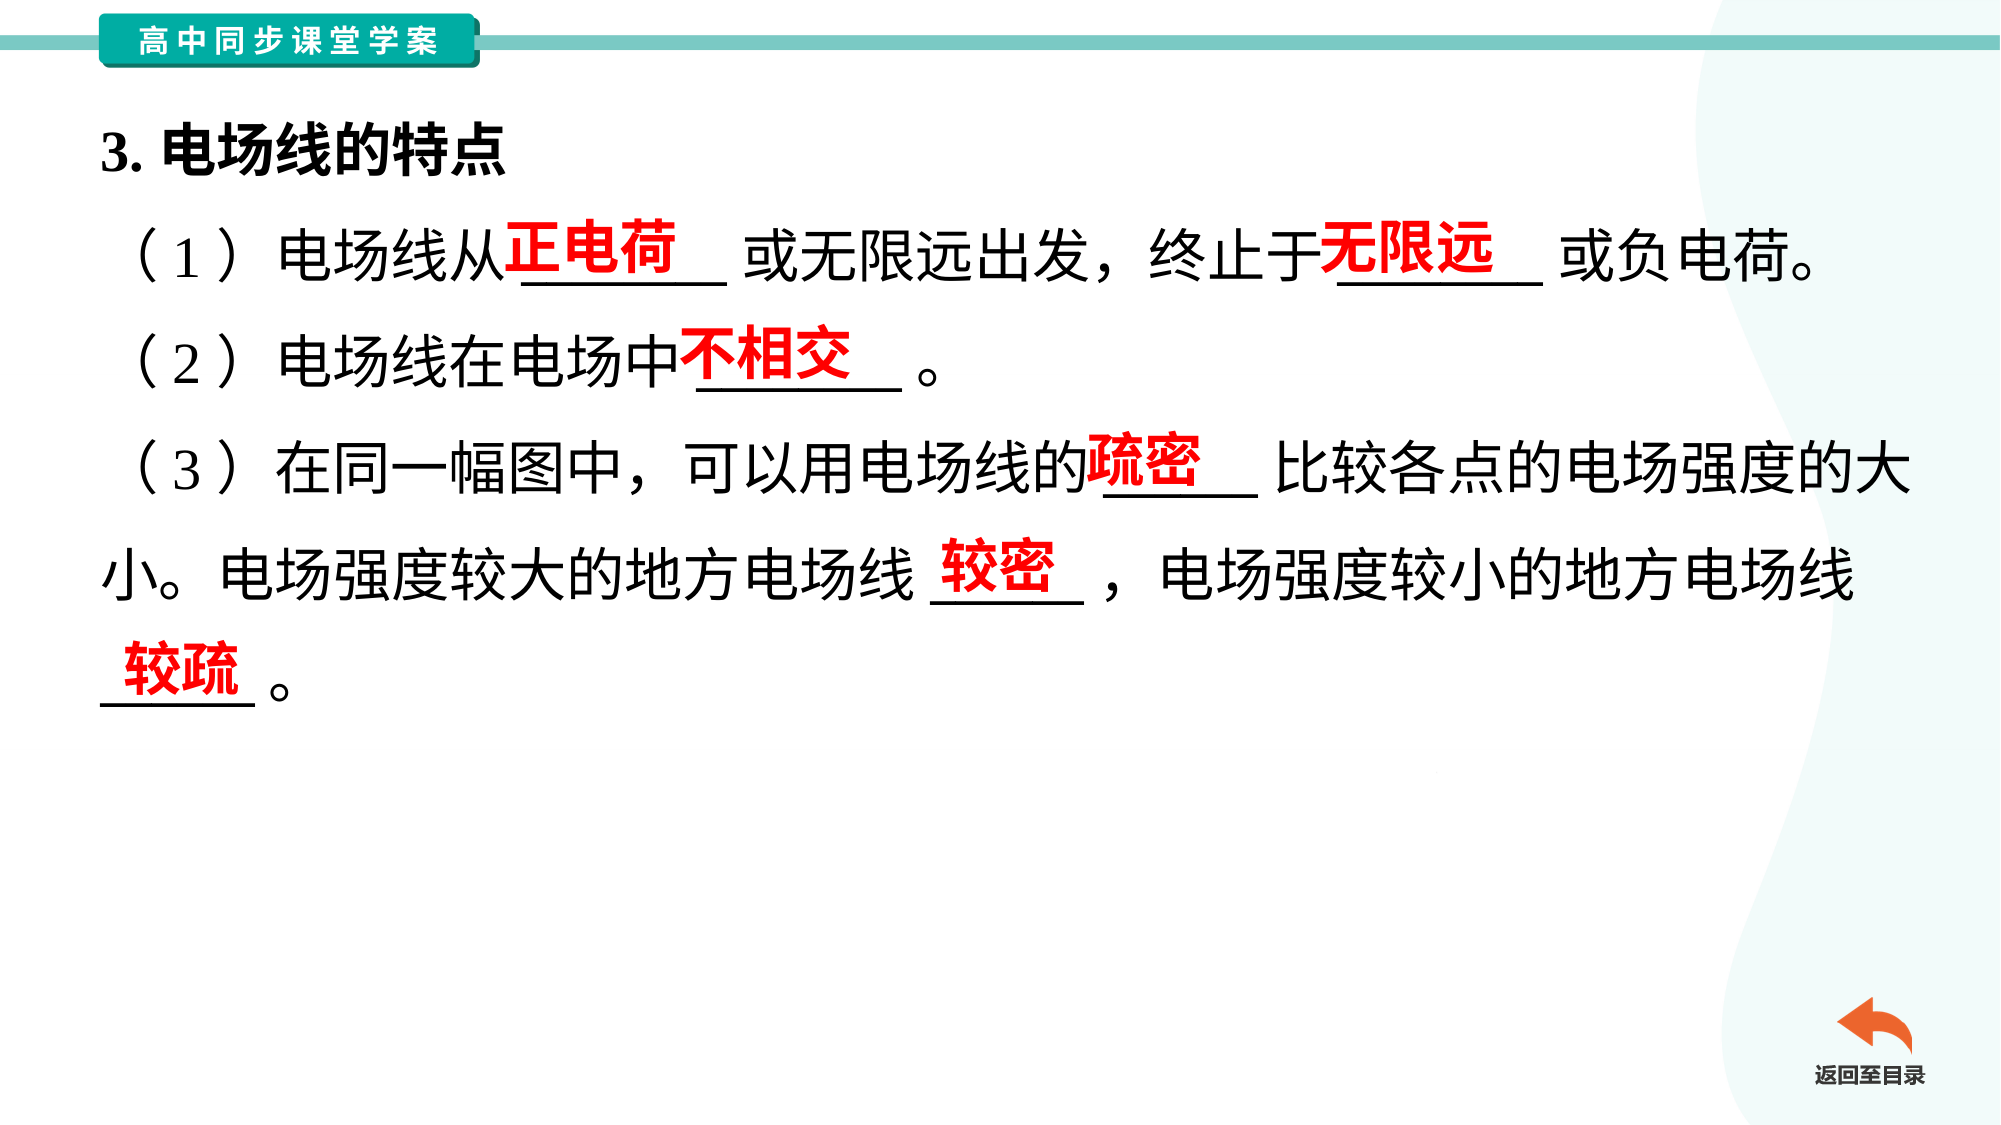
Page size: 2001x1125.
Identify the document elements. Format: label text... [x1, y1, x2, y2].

picture [0, 0, 2000, 1125]
text_box 无限远 [1298, 177, 1517, 269]
text_box 3.电场线的特点 （1）电场线从________或无限远出发，终止于________或负电荷。 （2）电场线在电场中________。 （3）在同一幅图中，可以用电场线的______比较各点的电场强度的大 小。电场强度较大的地方电场线______，电场强度较小的地方电场线 ______。 [100, 76, 1899, 699]
text_box 较密 [918, 496, 1079, 588]
text_box 不相交 [656, 284, 875, 376]
text_box 较疏 [102, 599, 262, 691]
text_box 正电荷 [481, 177, 700, 269]
text_box 疏密 [1064, 390, 1225, 482]
